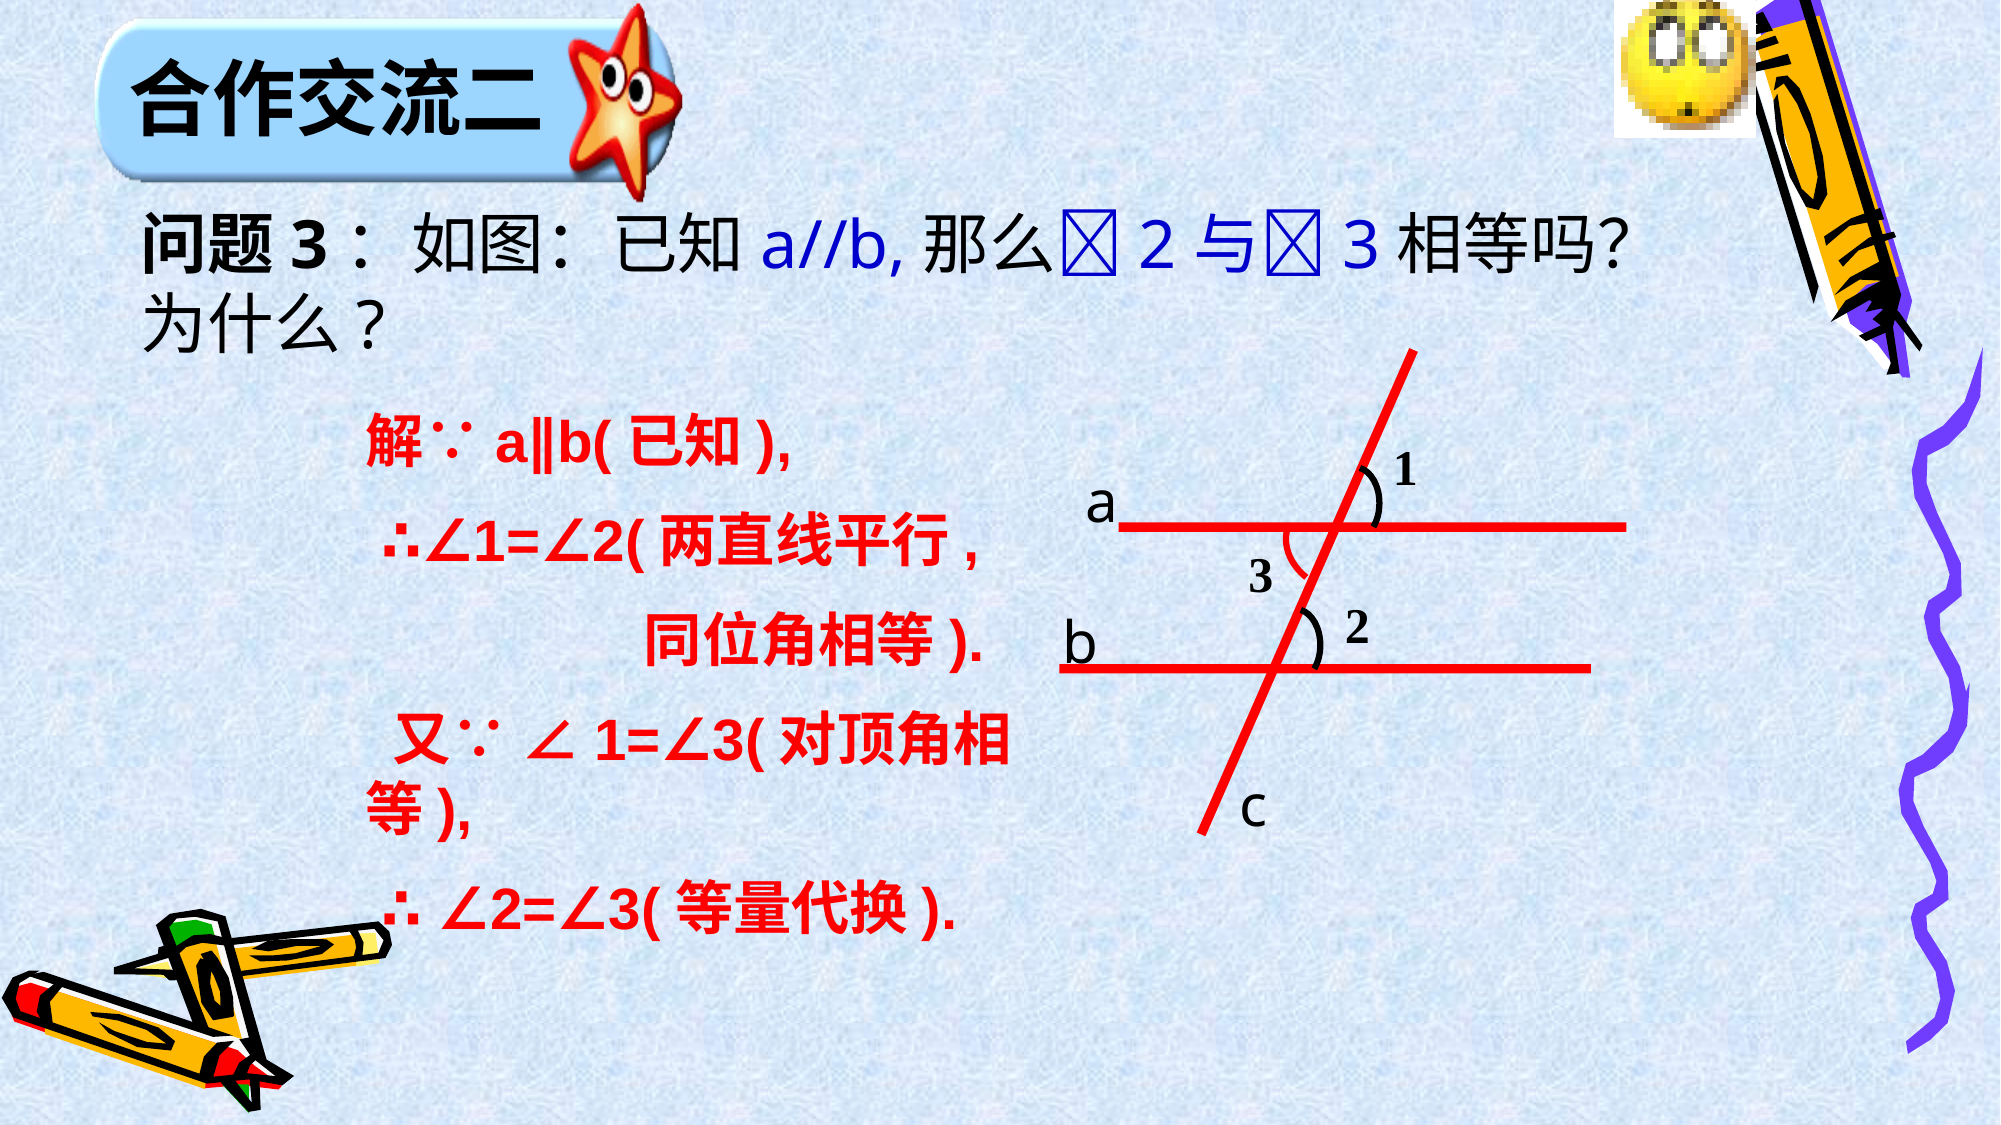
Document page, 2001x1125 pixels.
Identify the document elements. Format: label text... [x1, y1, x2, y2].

text_box 问题3：如图：已知a//b,那么2与3相等吗？ 为什么? [125, 222, 1520, 341]
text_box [1047, 349, 1627, 847]
picture [0, 0, 2001, 1125]
text_box 解∵a∥b(已知), ∴∠1=∠2(两直线平行, 同位角相等). 又∵ ∠1=∠3(对顶角相等), ∴ ∠2=∠3(等量代换). [350, 397, 1107, 949]
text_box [90, 0, 688, 209]
